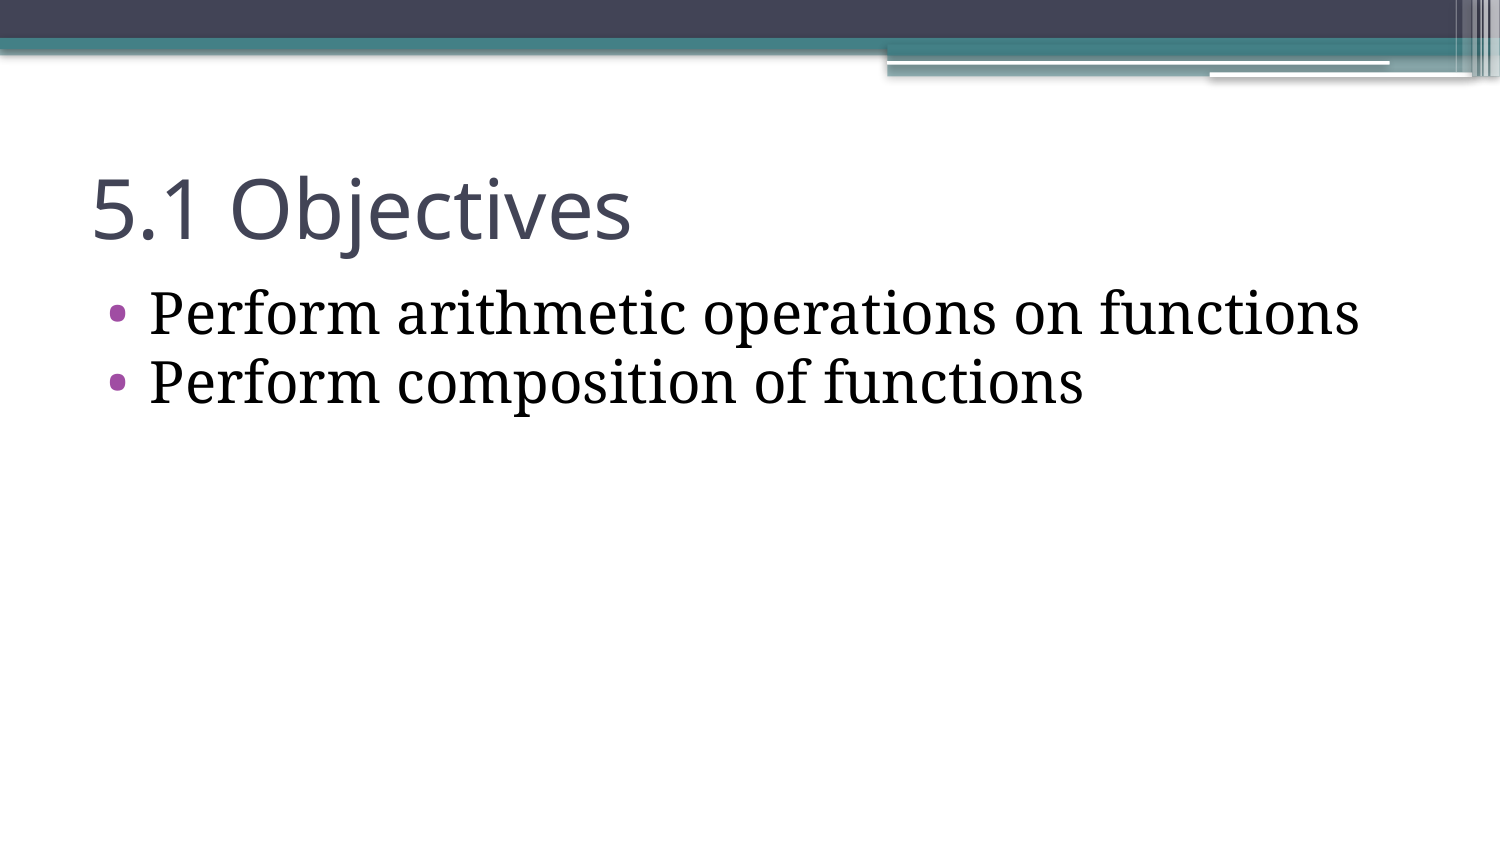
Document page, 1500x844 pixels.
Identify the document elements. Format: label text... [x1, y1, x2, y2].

title 5.1 Objectives [74, 140, 1426, 273]
list Perform arithmetic operations on functions Perform composition of functions [74, 276, 1426, 809]
